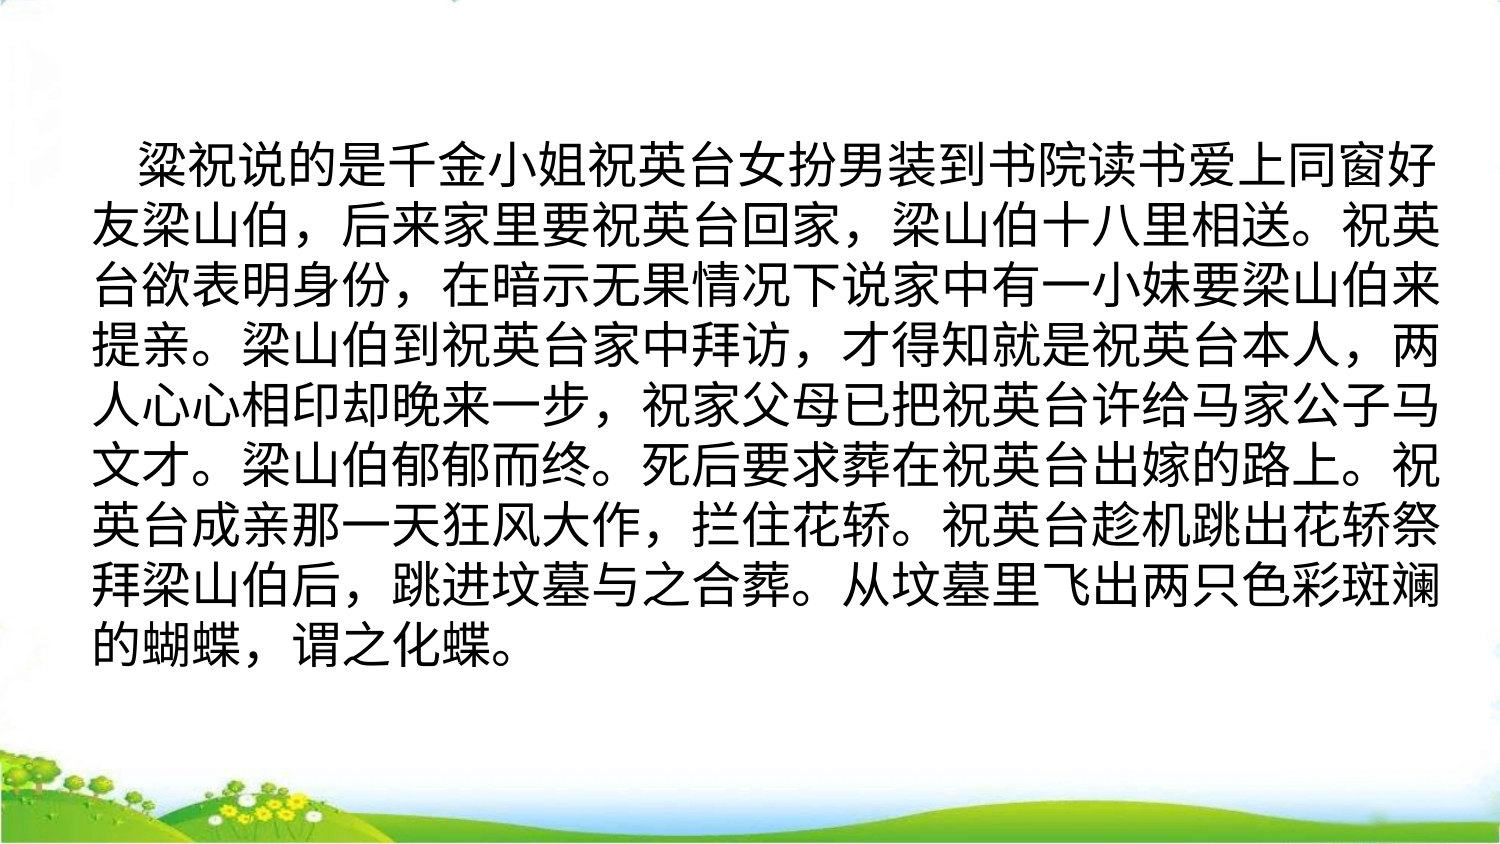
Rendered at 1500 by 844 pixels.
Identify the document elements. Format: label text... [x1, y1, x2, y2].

picture [0, 0, 1500, 844]
text_box 粱祝说的是千金小姐祝英台女扮男装到书院读书爱上同窗好友梁山伯，后来家里要祝英台回家，梁山伯十八里相送。祝英台欲表明身份，在暗示无果情况下说家中有一小妹要梁山伯来提亲。梁山伯到祝英台家中拜访，才得知就是祝英台本人，两人心心相印却晚来一步，祝家父母已把祝英台许给马家公子马文才。梁山伯郁郁而终。死后要求葬在祝英台出嫁的路上。祝英台成亲那一天狂风大作，拦住花轿。祝英台趁机跳出花轿祭拜梁山伯后，跳进坟墓与之合葬。从坟墓里飞出两只色彩斑斓的蝴蝶，谓之化蝶。 [76, 126, 1500, 682]
